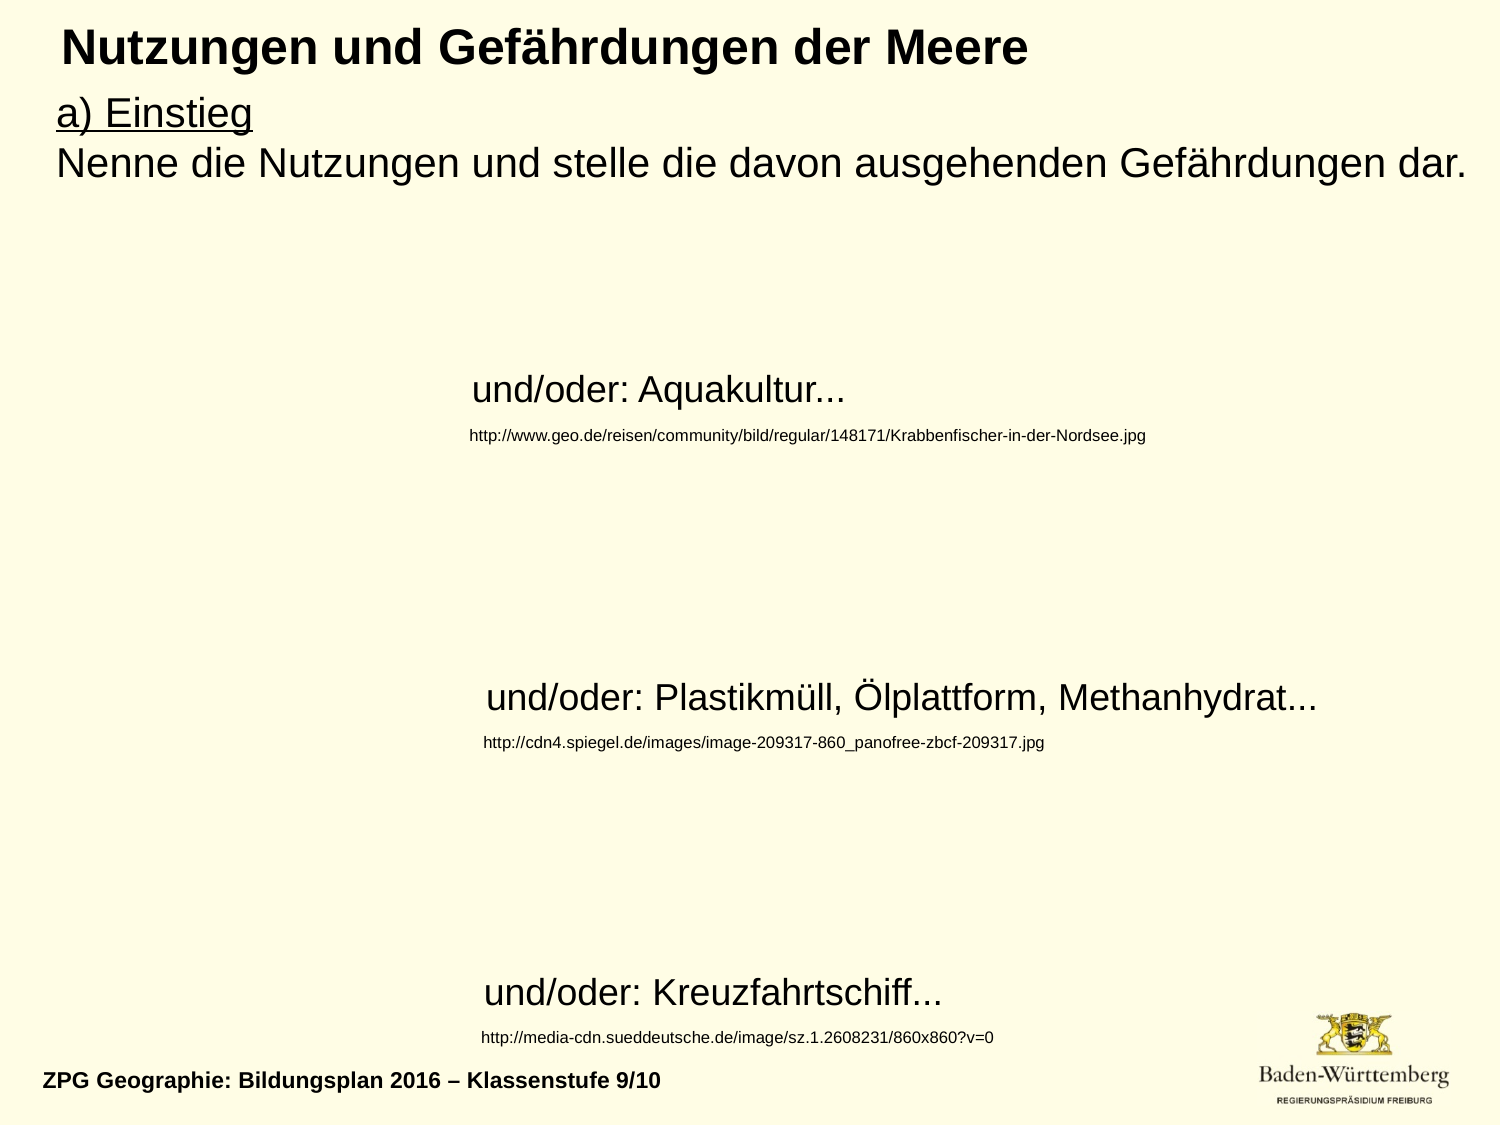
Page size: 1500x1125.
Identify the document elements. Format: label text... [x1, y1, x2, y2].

picture [1257, 1011, 1451, 1106]
text_box a) Einstieg Nenne die Nutzungen und stelle die davon ausgehenden Gefährdungen dar. [41, 78, 1489, 193]
text_box und/oder: Kreuzfahrtschiff... [469, 960, 959, 1021]
text_box http://www.geo.de/reisen/community/bild/regular/148171/Krabbenfischer-in-der-Nordsee.jpg [454, 416, 1205, 452]
text_box http://cdn4.spiegel.de/images/image-209317-860_panofree-zbcf-209317.jpg [468, 724, 1061, 759]
text_box und/oder: Plastikmüll, Ölplattform, Methanhydrat... [471, 665, 1334, 725]
text_box Nutzungen und Gefährdungen der Meere [46, 7, 1046, 78]
text_box und/oder: Aquakultur... [457, 357, 862, 418]
text_box http://media-cdn.sueddeutsche.de/image/sz.1.2608231/860x860?v=0 [466, 1019, 1217, 1055]
